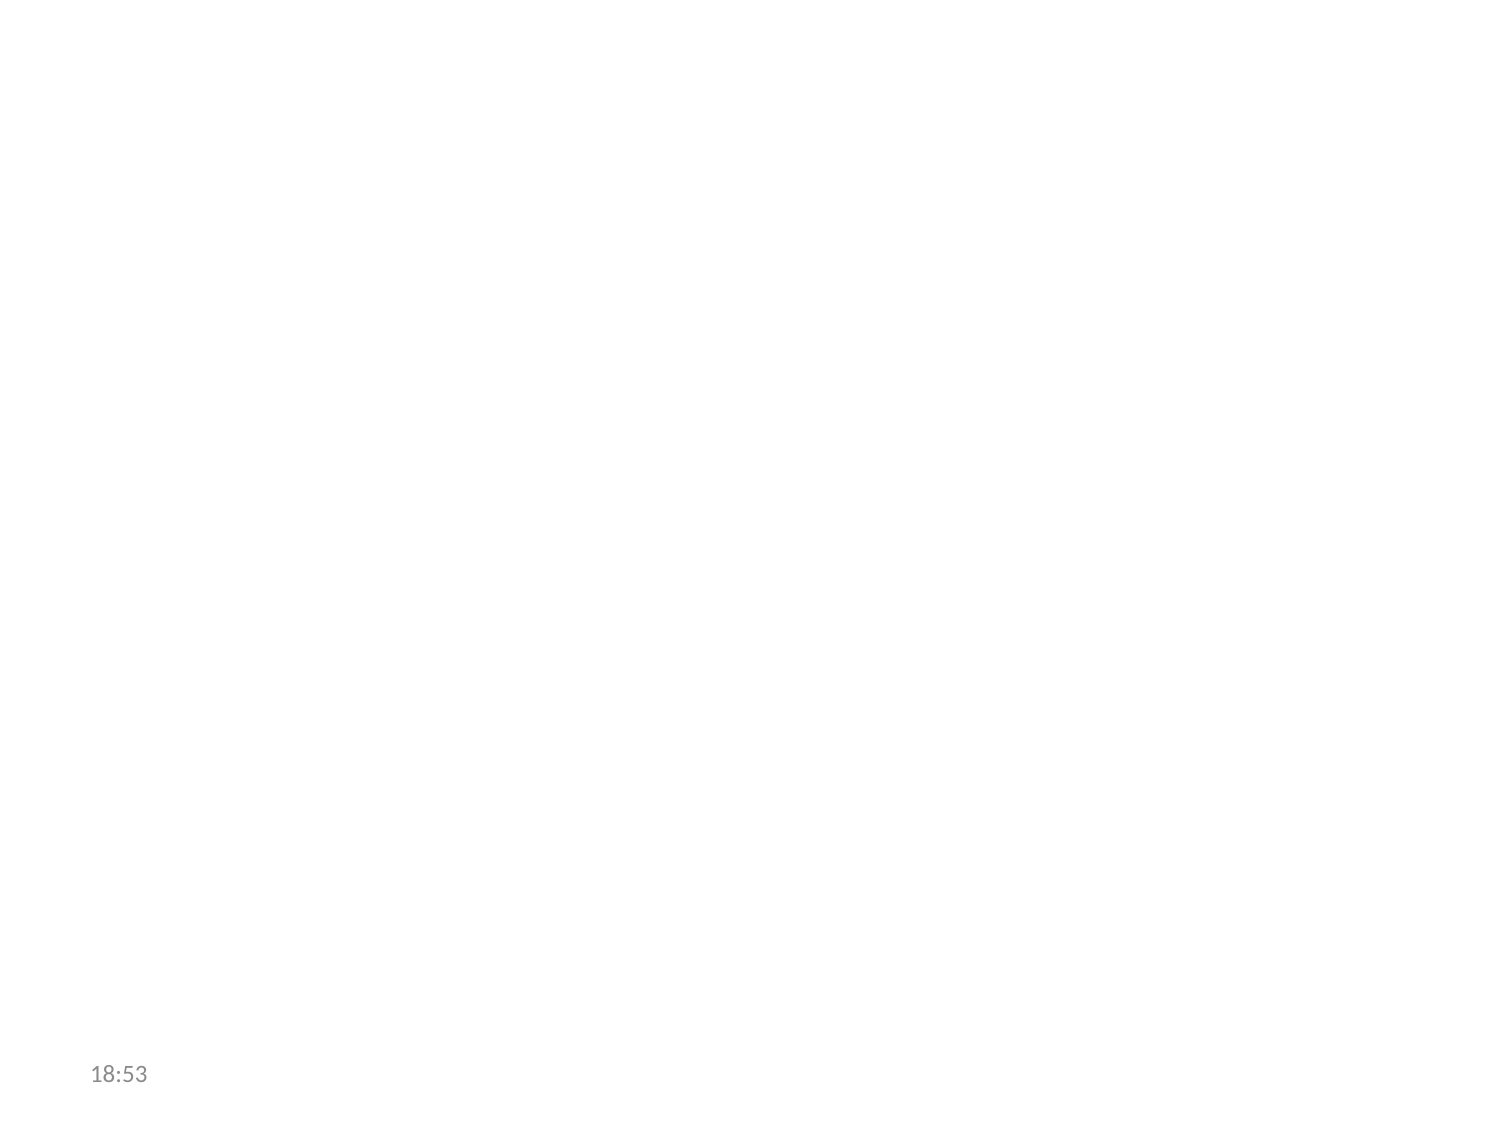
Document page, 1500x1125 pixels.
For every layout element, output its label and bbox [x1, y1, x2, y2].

slide_number [75, 1042, 425, 1103]
